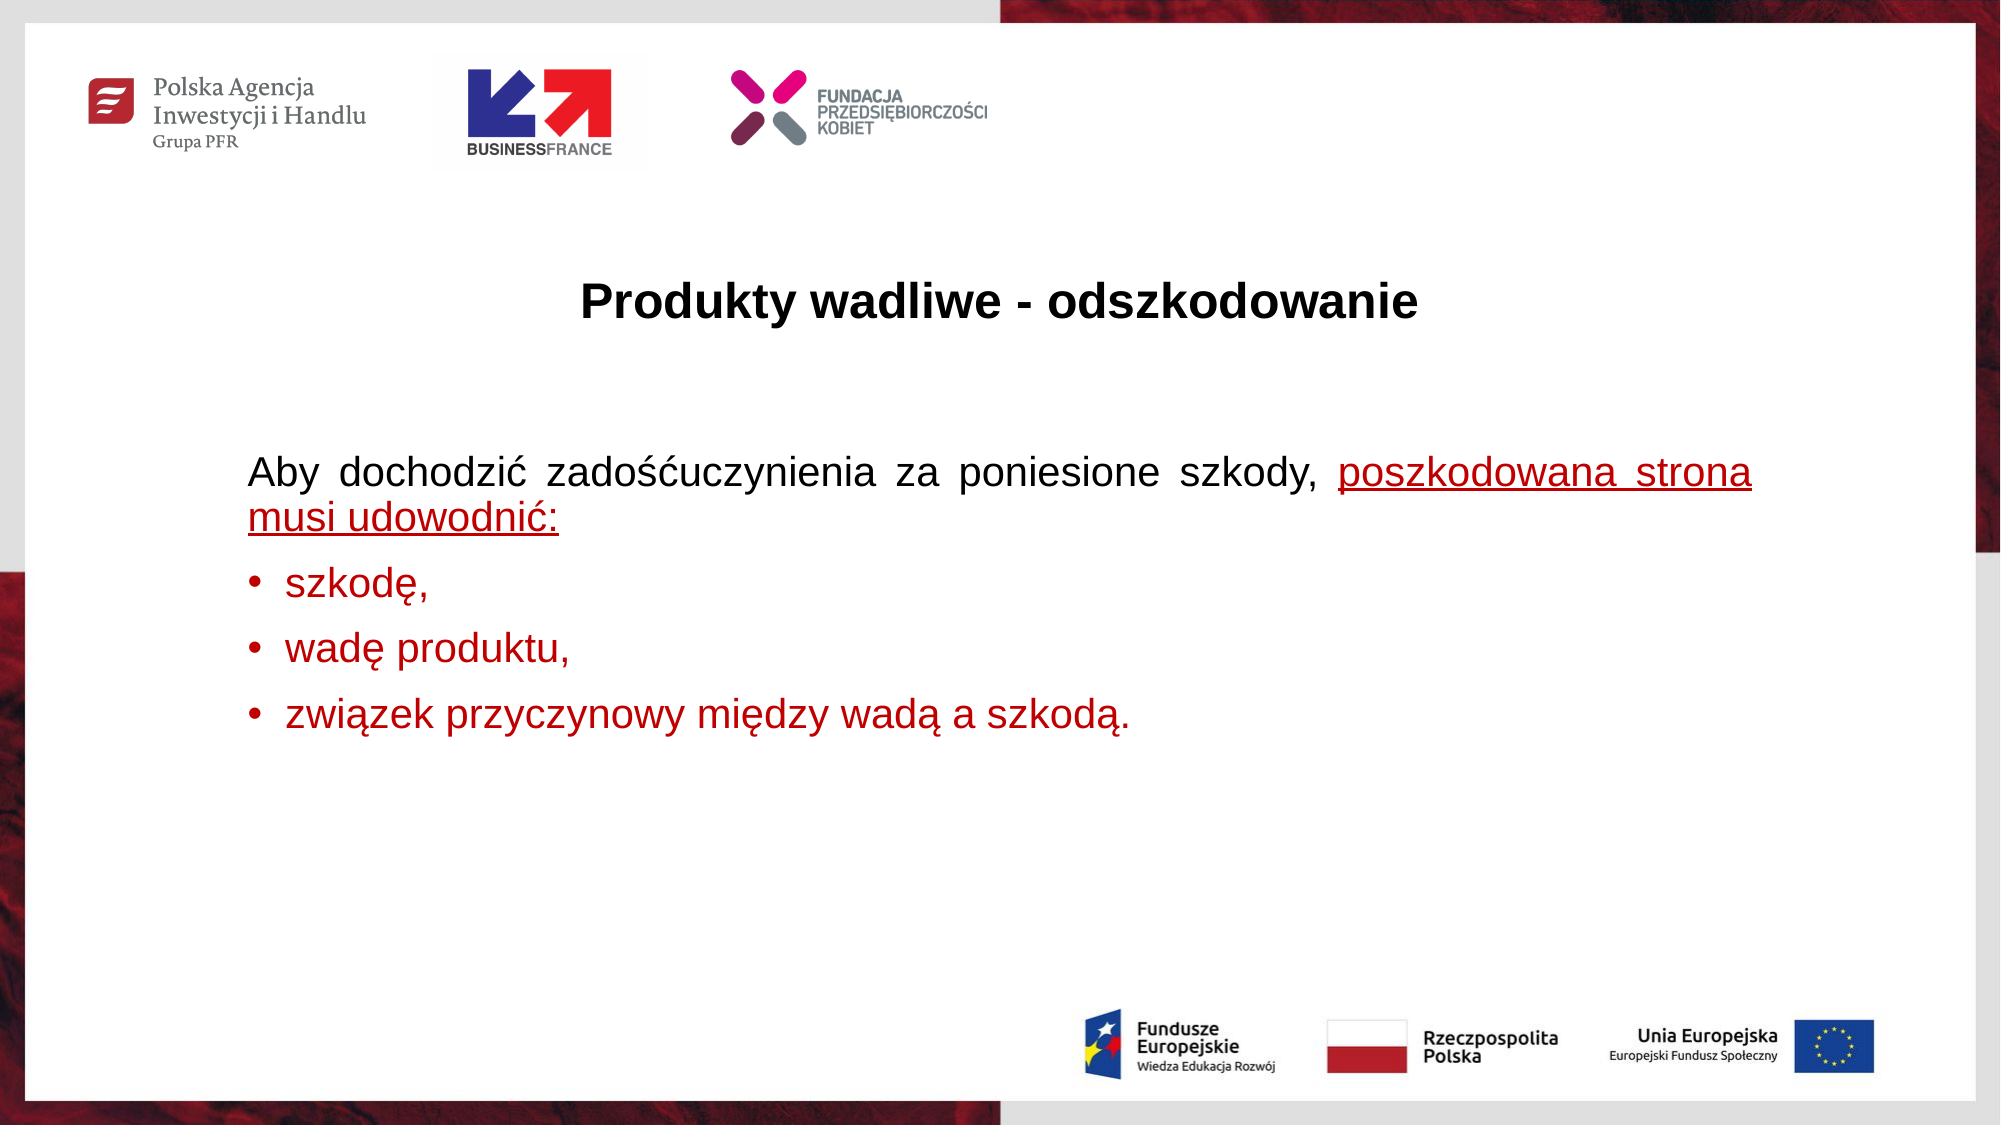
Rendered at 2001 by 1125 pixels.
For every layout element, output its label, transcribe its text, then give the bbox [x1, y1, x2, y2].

title Produkty wadliwe - odszkodowanie [137, 193, 1863, 412]
list Aby dochodzić zadośćuczynienia za poniesione szkody, poszkodowana strona musi udowodnić: szkodę, wadę produktu, związek przyczynowy między wadą a szkodą. [232, 442, 1768, 1125]
picture [0, 0, 2001, 1125]
